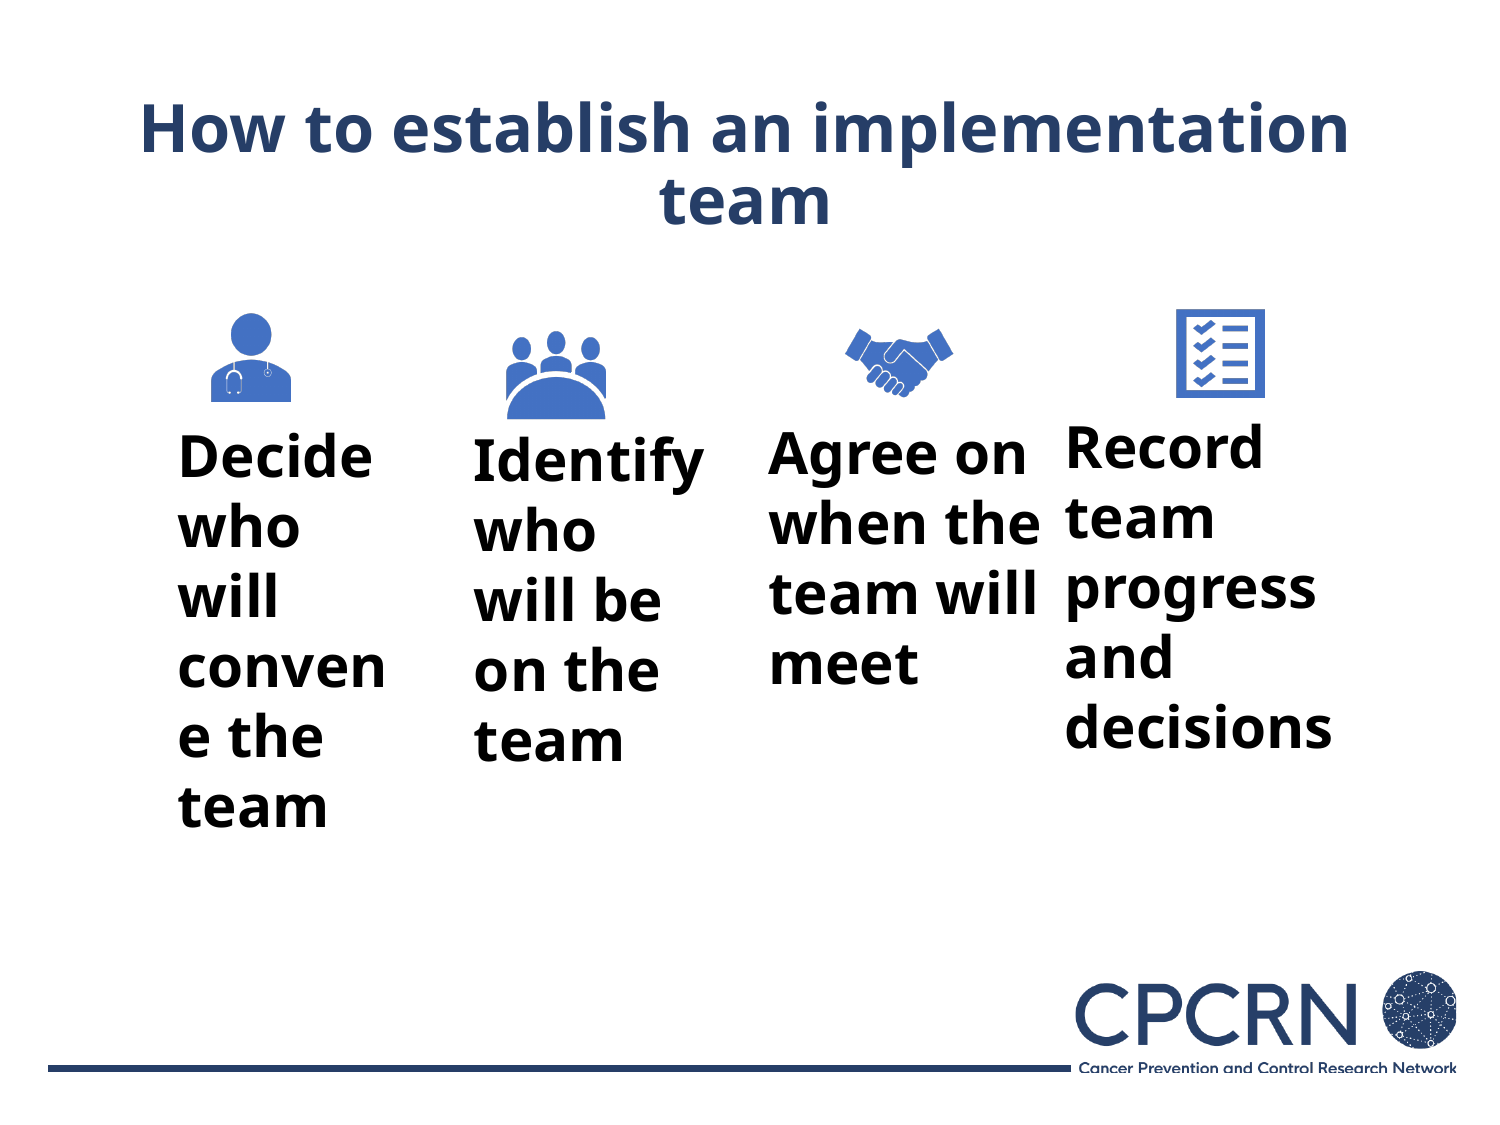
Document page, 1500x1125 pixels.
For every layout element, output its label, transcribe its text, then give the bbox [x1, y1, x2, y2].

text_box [177, 296, 1399, 824]
title How to establish an implementation team [120, 93, 1371, 241]
